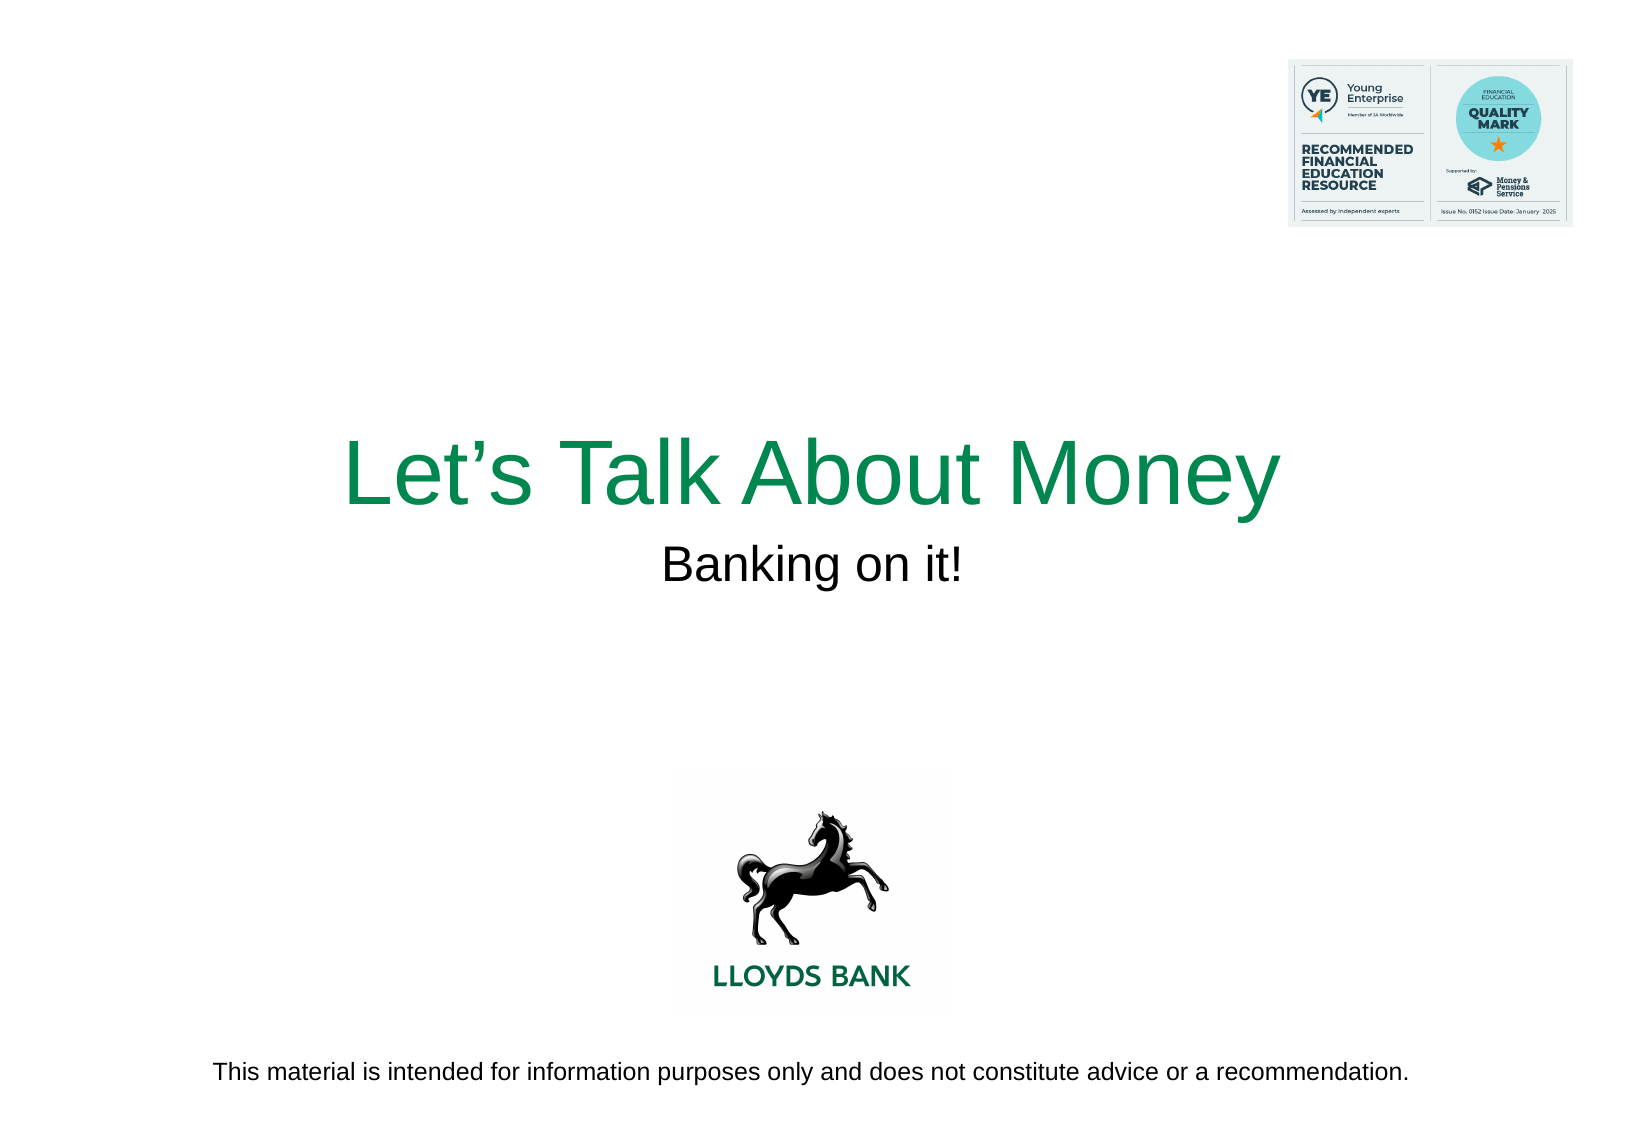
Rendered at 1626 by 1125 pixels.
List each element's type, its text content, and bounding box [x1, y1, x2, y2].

picture [673, 767, 952, 1019]
picture [1287, 59, 1573, 228]
text_box Let’s Talk About Money [0, 413, 1625, 524]
title Banking on it! [0, 531, 1625, 593]
text_box This material is intended for information purposes only and does not constitute advice or a recommendation. [0, 1055, 1625, 1086]
